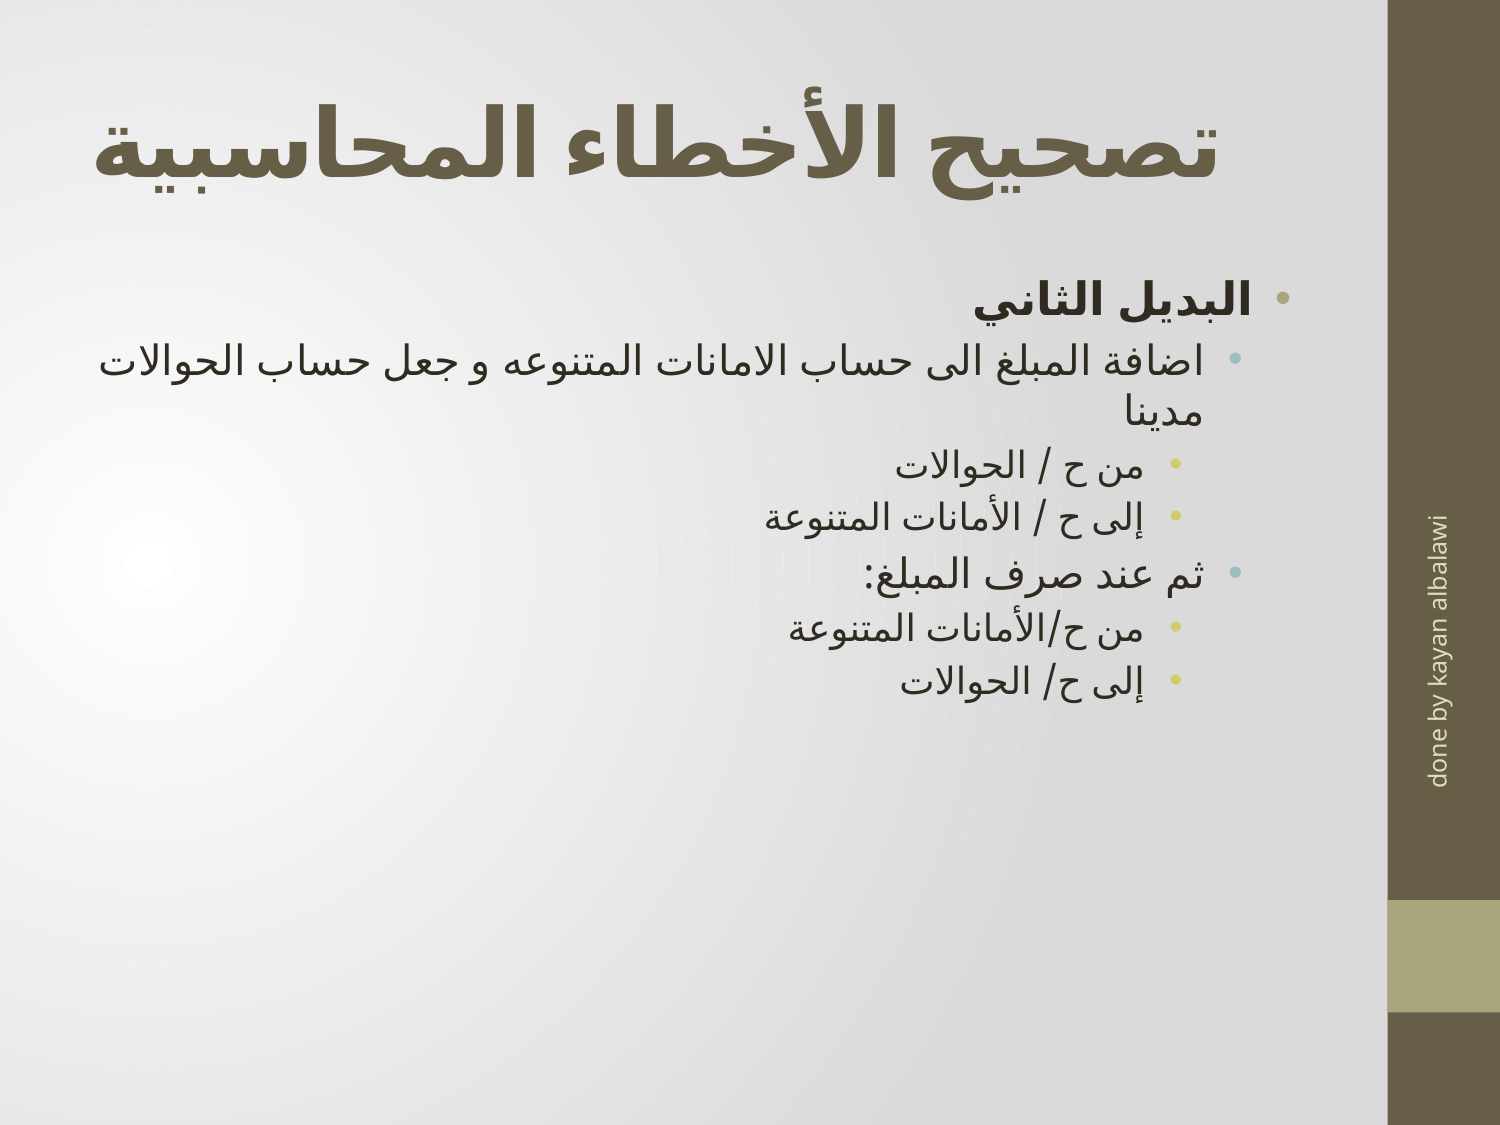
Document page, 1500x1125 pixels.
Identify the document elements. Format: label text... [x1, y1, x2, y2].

footer done by kayan albalawi [1408, 500, 1469, 889]
list البديل الثاني اضافة المبلغ الى حساب الامانات المتنوعه و جعل حساب الحوالات مدينا من ح / الحوالات إلى ح / الأمانات المتنوعة ثم عند صرف المبلغ: من ح/الأمانات المتنوعة إلى ح/ الحوالات [75, 262, 1325, 1050]
title تصحيح الأخطاء المحاسبية [75, 45, 1325, 233]
